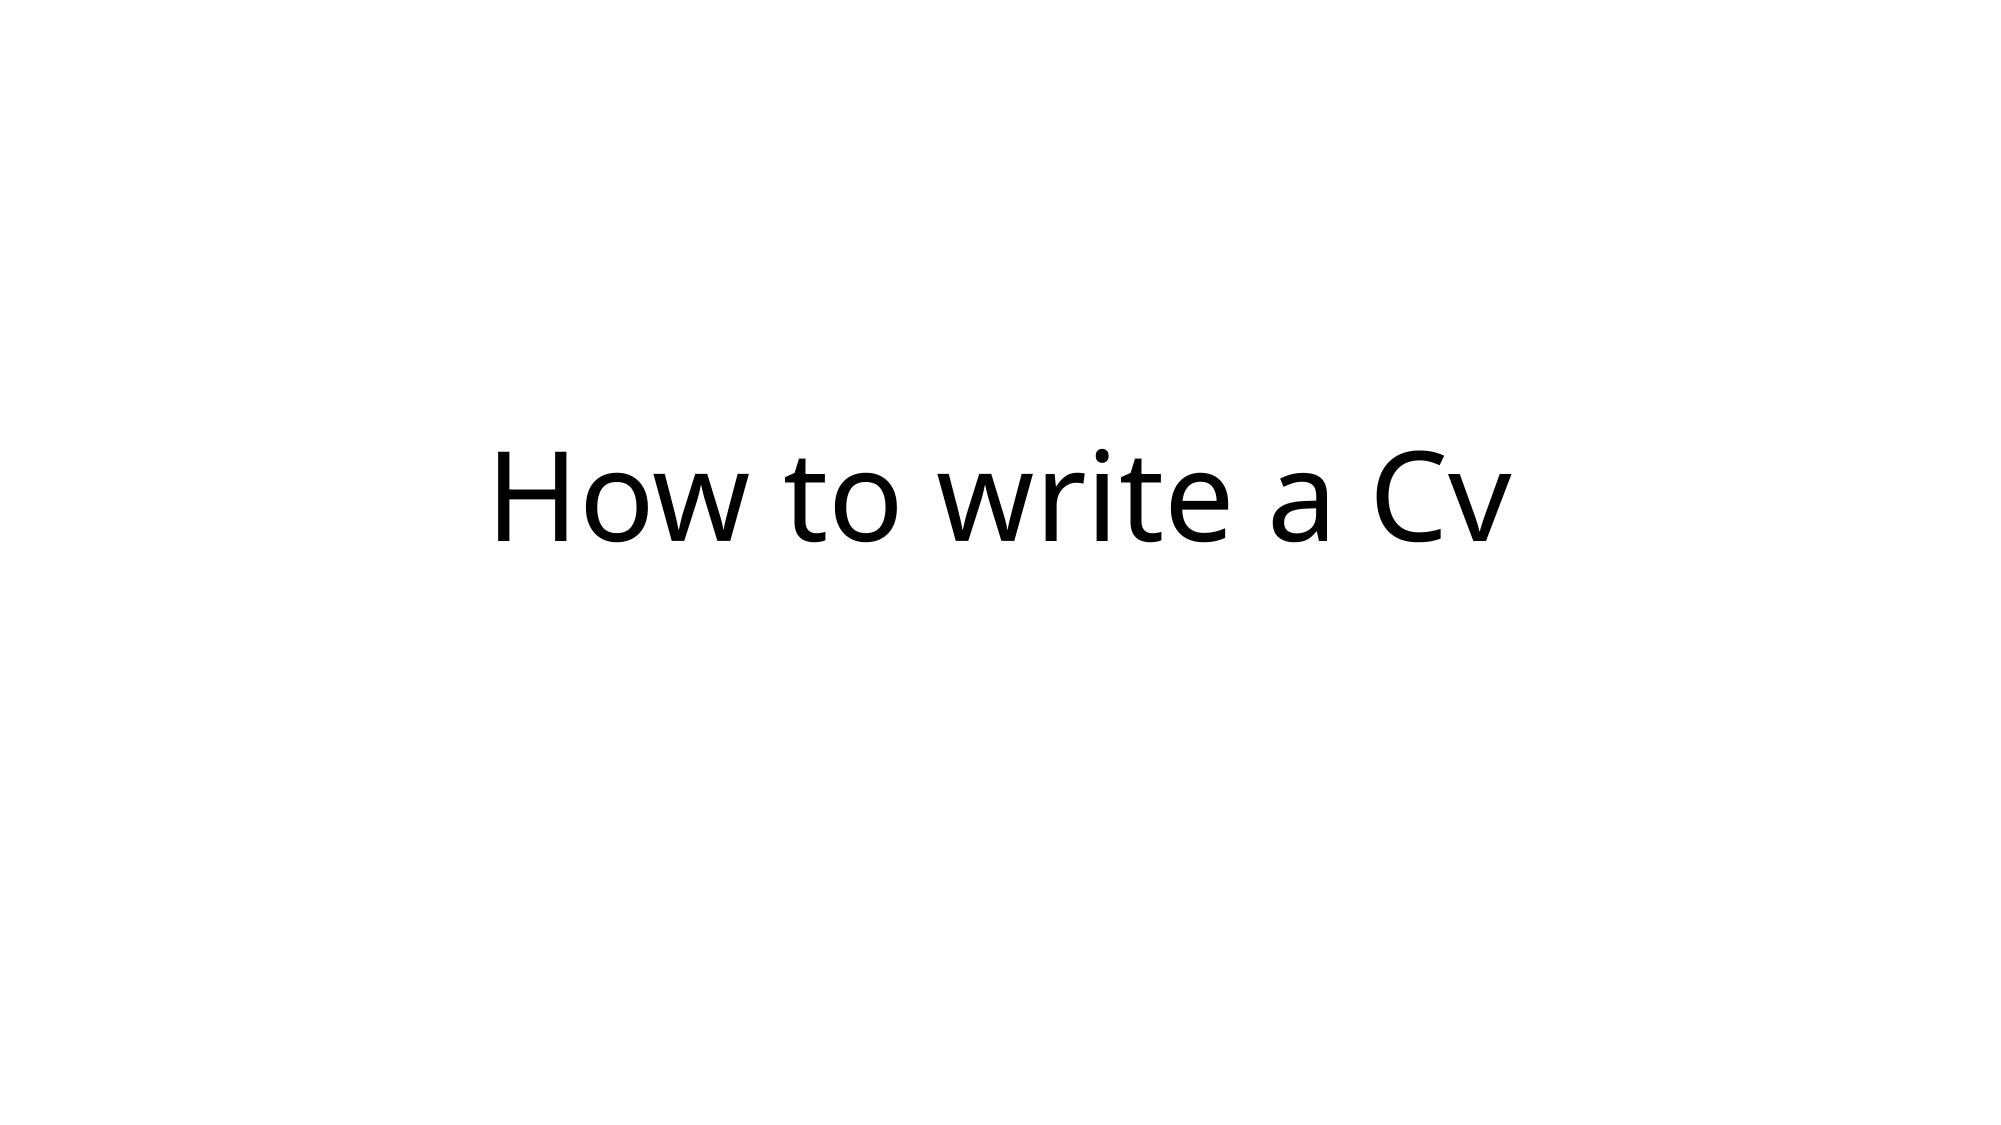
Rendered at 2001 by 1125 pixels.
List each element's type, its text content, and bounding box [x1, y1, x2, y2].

title How to write a Cv [249, 184, 1750, 576]
